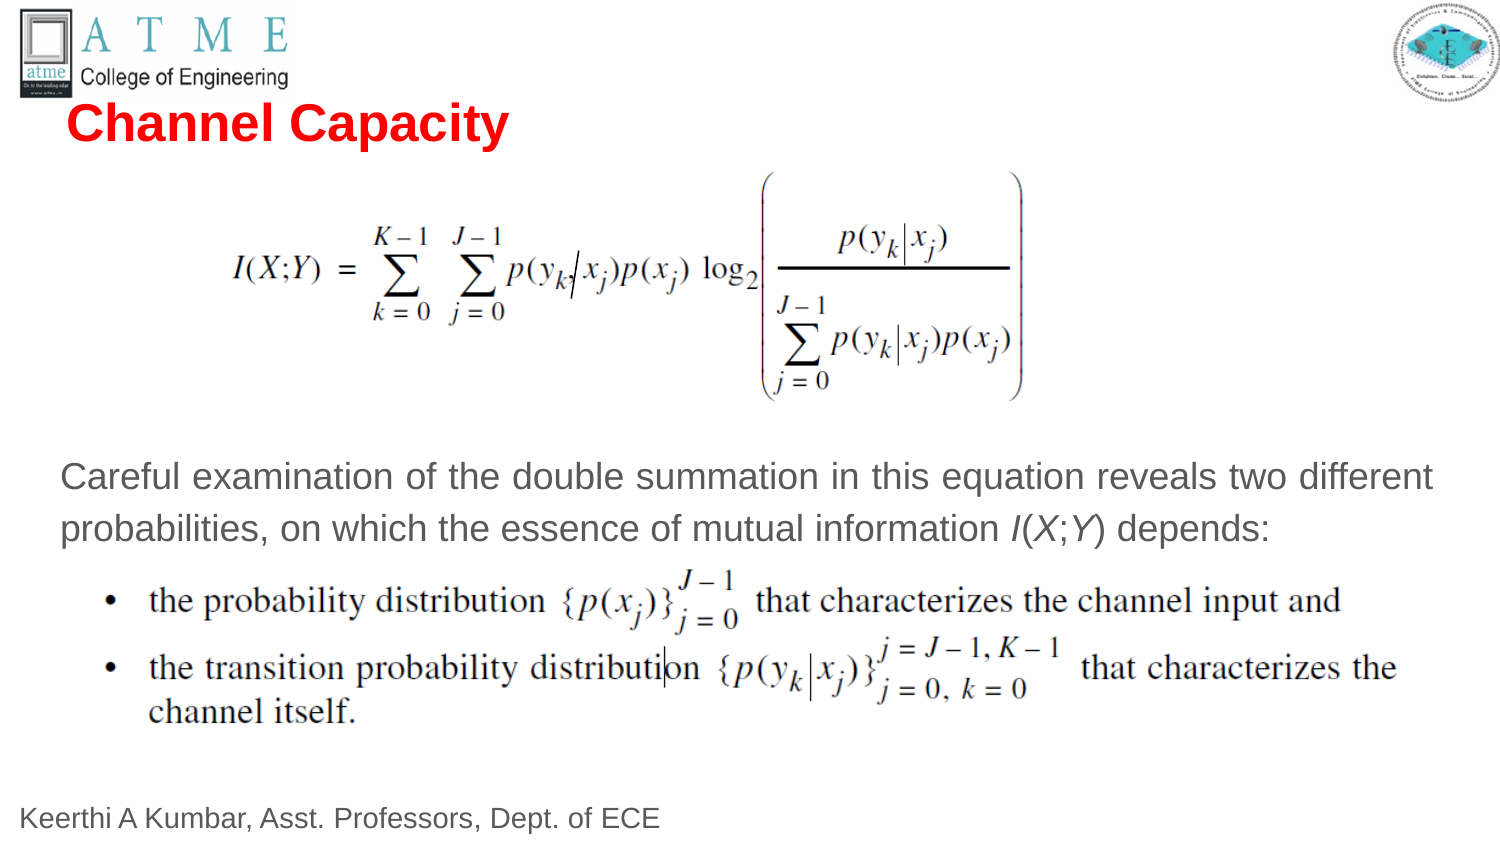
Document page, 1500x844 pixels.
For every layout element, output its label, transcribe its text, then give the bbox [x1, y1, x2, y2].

title Channel Capacity [51, 72, 1449, 167]
picture [75, 566, 1416, 739]
picture [1389, 1, 1500, 104]
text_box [207, 162, 1054, 412]
list Careful examination of the double summation in this equation reveals two different probabilities, on which the essence of mutual information I(X;Y) depends: [26, 429, 1449, 750]
picture [17, 6, 295, 99]
